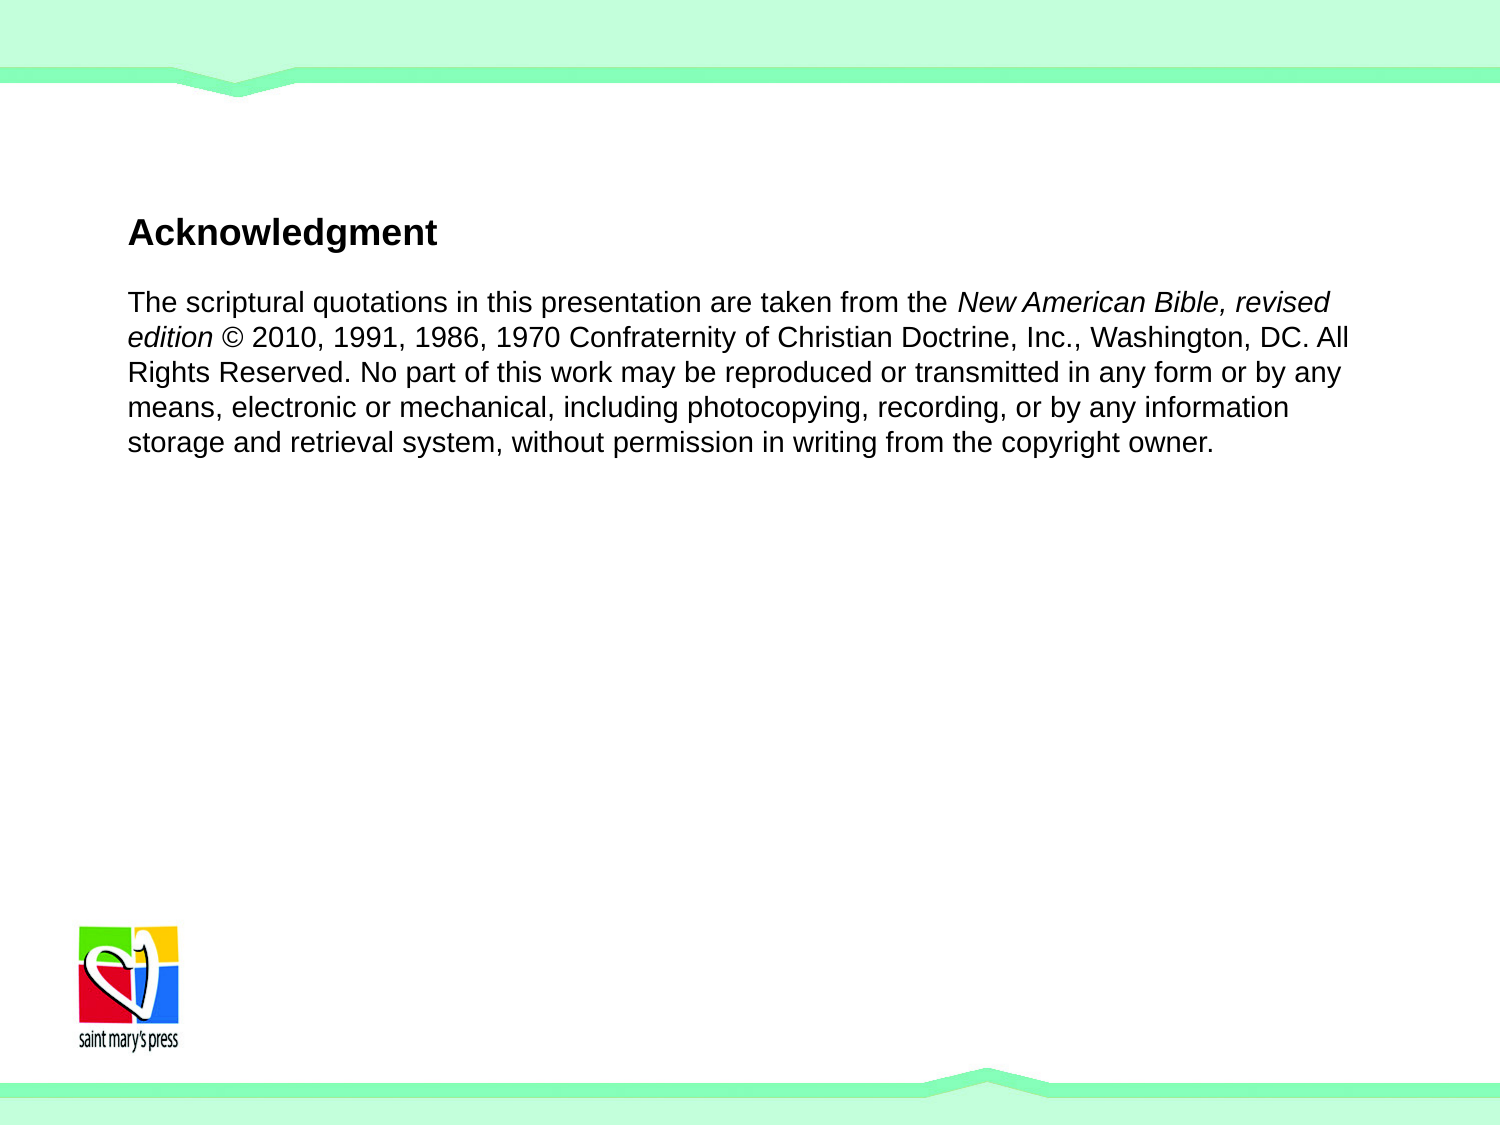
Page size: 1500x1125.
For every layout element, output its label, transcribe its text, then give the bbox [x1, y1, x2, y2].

list Acknowledgment The scriptural quotations in this presentation are taken from the New American Bible, revised edition © 2010, 1991, 1986, 1970 Confraternity of Christian Doctrine, Inc., Washington, DC. All Rights Reserved. No part of this work may be reproduced or transmitted in any form or by any means, electronic or mechanical, including photocopying, recording, or by any information storage and retrieval system, without permission in writing from the copyright owner. [112, 200, 1388, 850]
picture [0, 0, 1500, 1125]
